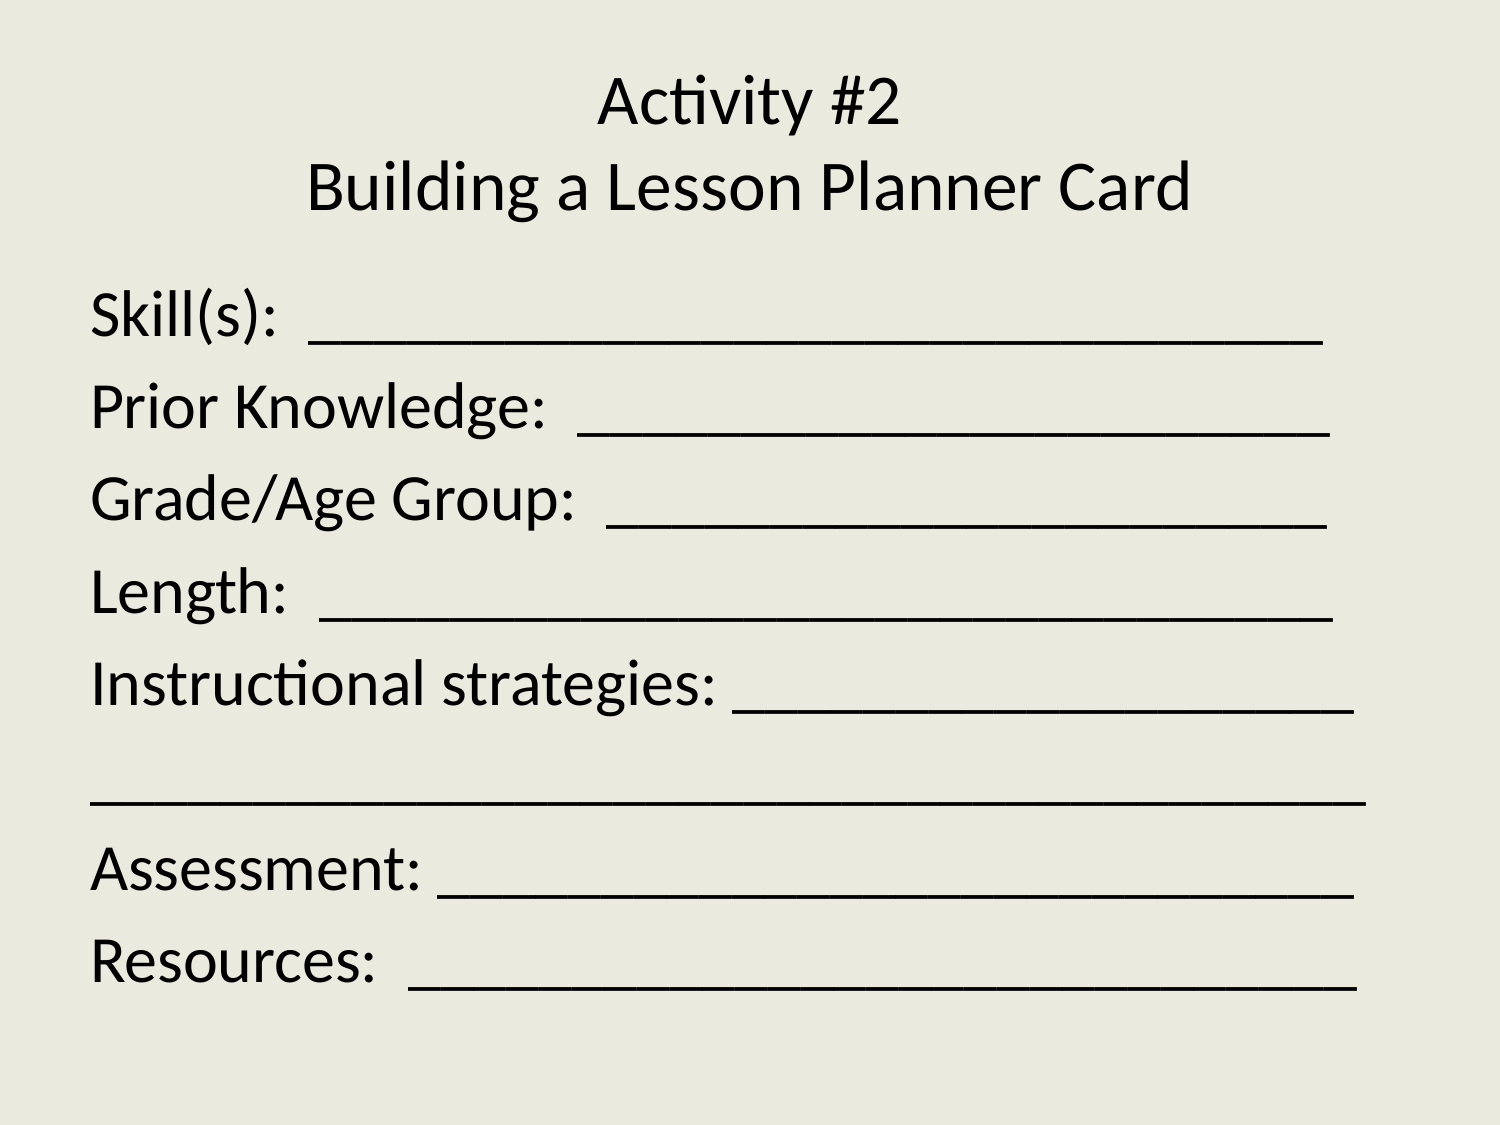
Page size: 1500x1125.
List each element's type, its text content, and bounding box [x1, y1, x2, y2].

title Activity #2 Building a Lesson Planner Card [75, 45, 1425, 233]
list Skill(s): _______________________________ Prior Knowledge: _______________________ Grade/Age Group: ______________________ Length: _______________________________ Instructional strategies: ___________________ _______________________________________ Assessment: ____________________________ Resources: _____________________________ [75, 262, 1425, 1005]
